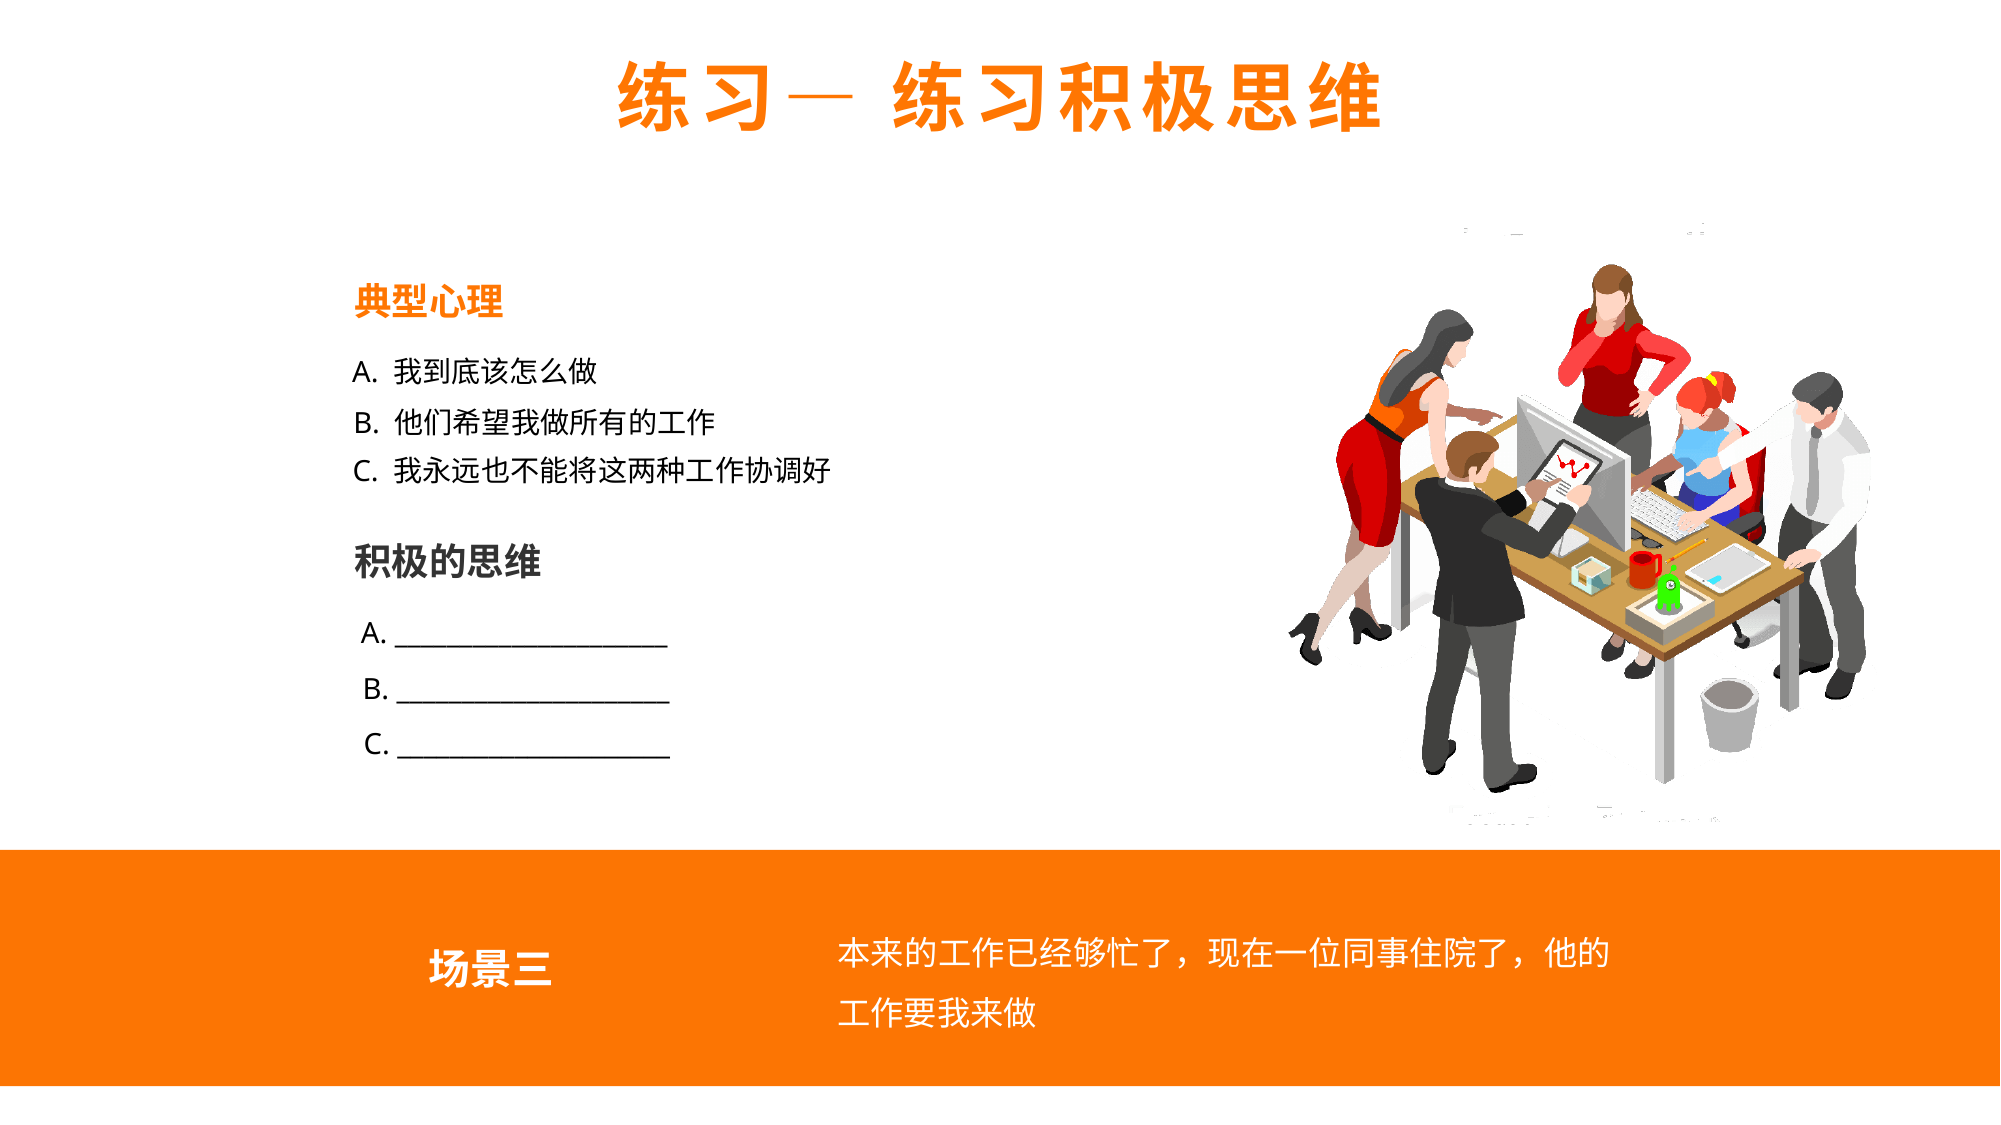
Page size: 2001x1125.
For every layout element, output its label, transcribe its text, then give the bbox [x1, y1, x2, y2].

picture [1247, 180, 1918, 849]
text_box 积极的思维 [339, 530, 557, 591]
text_box B. _____________________ [347, 662, 685, 713]
text_box A. _____________________ [346, 607, 695, 657]
text_box 练习— 练习积极思维 [360, 42, 1639, 148]
text_box C. 我永远也不能将这两种工作协调好 [337, 445, 847, 496]
text_box B. 他们希望我做所有的工作 [338, 396, 881, 447]
text_box C. _____________________ [348, 717, 686, 768]
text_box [0, 849, 2000, 1087]
text_box 典型心理 [339, 270, 520, 331]
text_box A. 我到底该怎么做 [337, 346, 613, 396]
